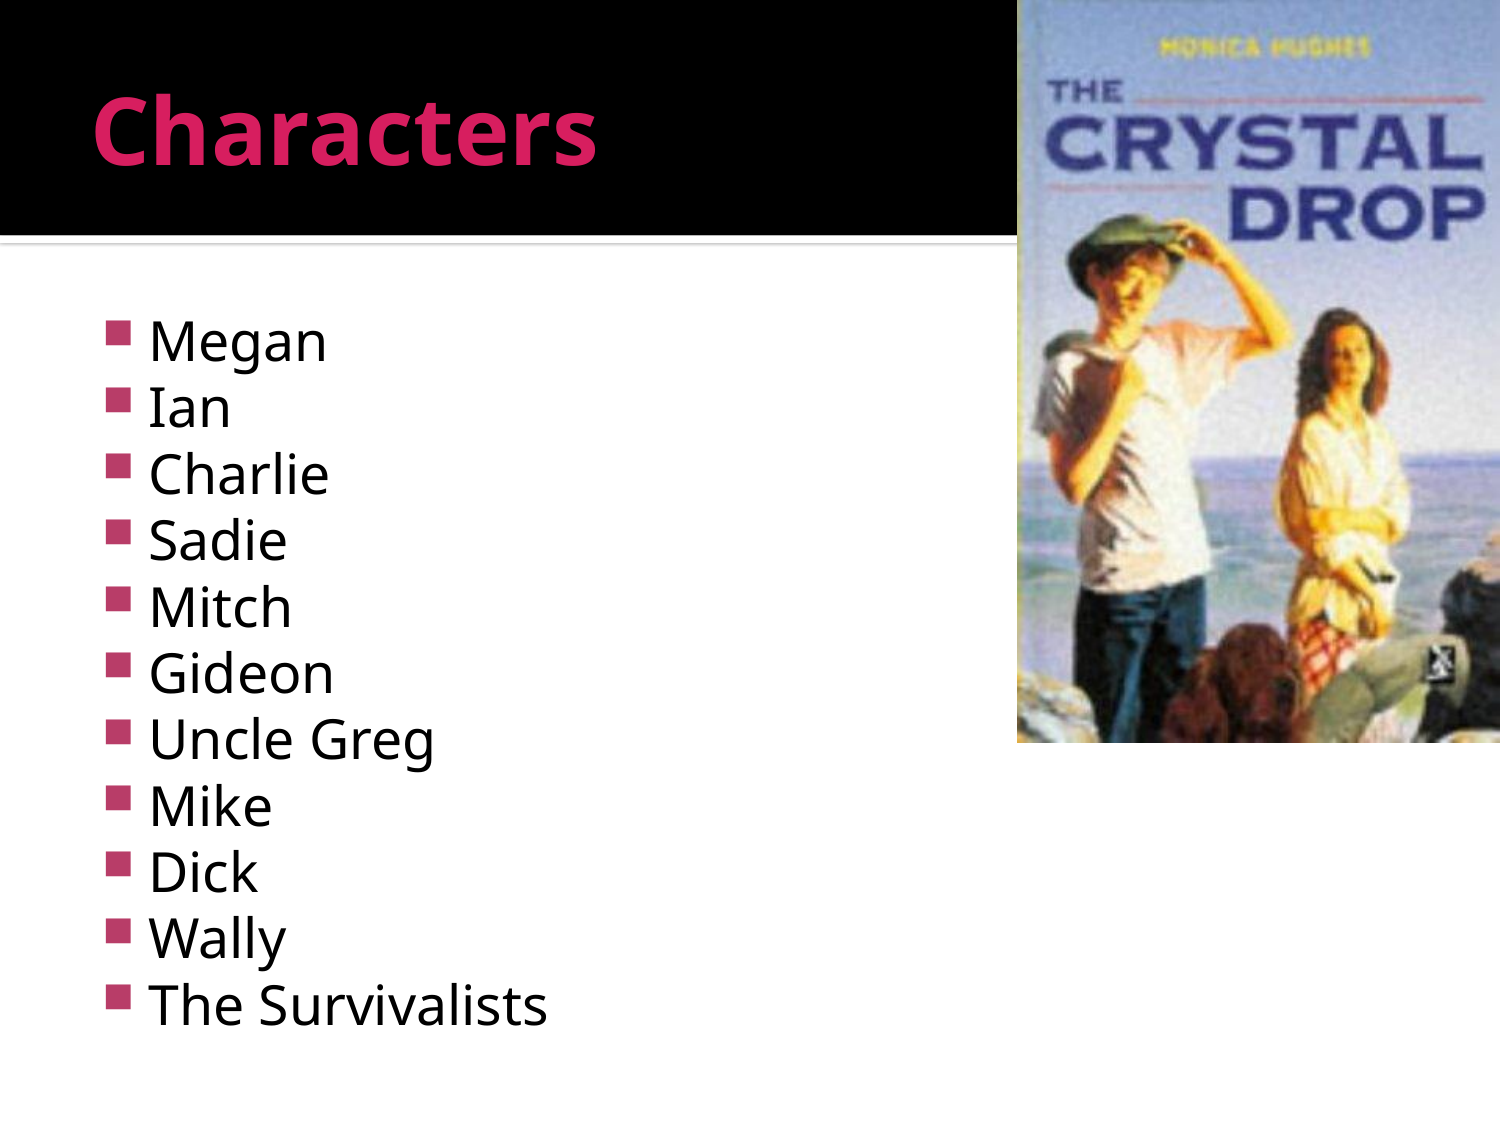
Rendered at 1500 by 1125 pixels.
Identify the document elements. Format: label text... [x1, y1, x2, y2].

title Characters [75, 25, 1011, 231]
list Megan Ian Charlie Sadie Mitch Gideon Uncle Greg Mike Dick Wally The Survivalists [75, 291, 1425, 1050]
picture [1017, 0, 1500, 743]
